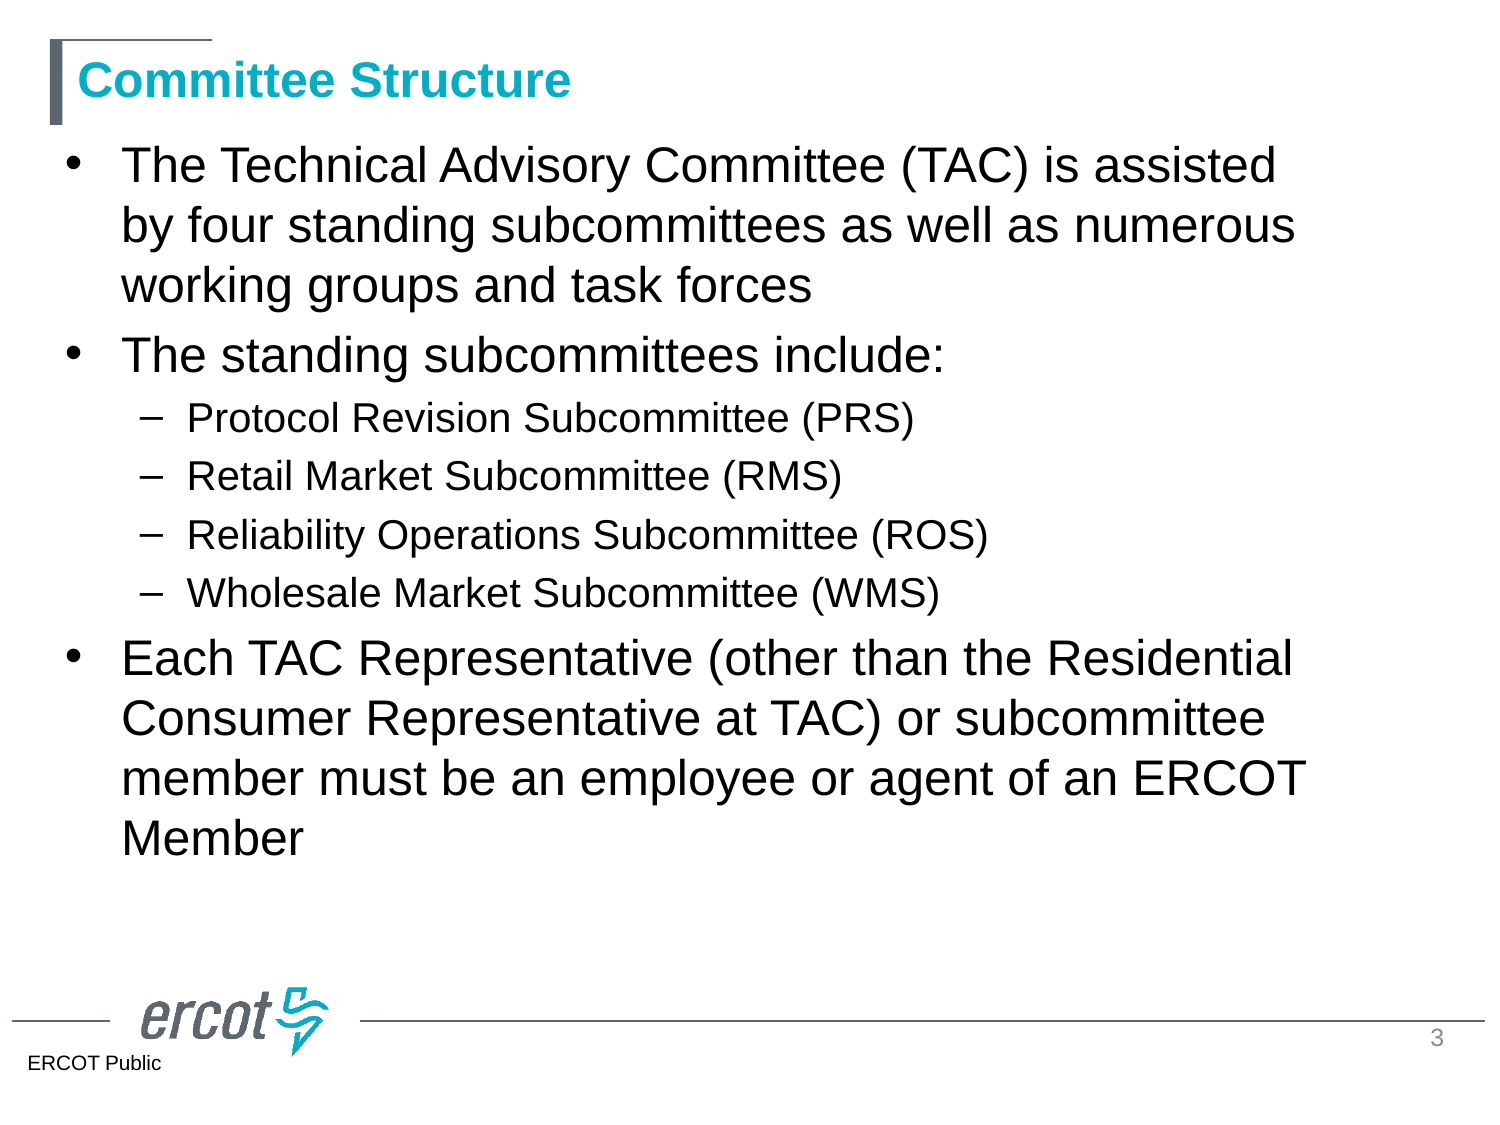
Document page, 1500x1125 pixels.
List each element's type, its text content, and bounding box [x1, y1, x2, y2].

title Committee Structure [62, 39, 1450, 125]
slide_number 3 [1387, 1012, 1488, 1062]
list The Technical Advisory Committee (TAC) is assisted by four standing subcommittees as well as numerous working groups and task forces The standing subcommittees include: Protocol Revision Subcommittee (PRS) Retail Market Subcommittee (RMS) Reliability Operations Subcommittee (ROS) Wholesale Market Subcommittee (WMS) Each TAC Representative (other than the Residential Consumer Representative at TAC) or subcommittee member must be an employee or agent of an ERCOT Member [50, 125, 1450, 974]
picture [137, 983, 332, 1059]
